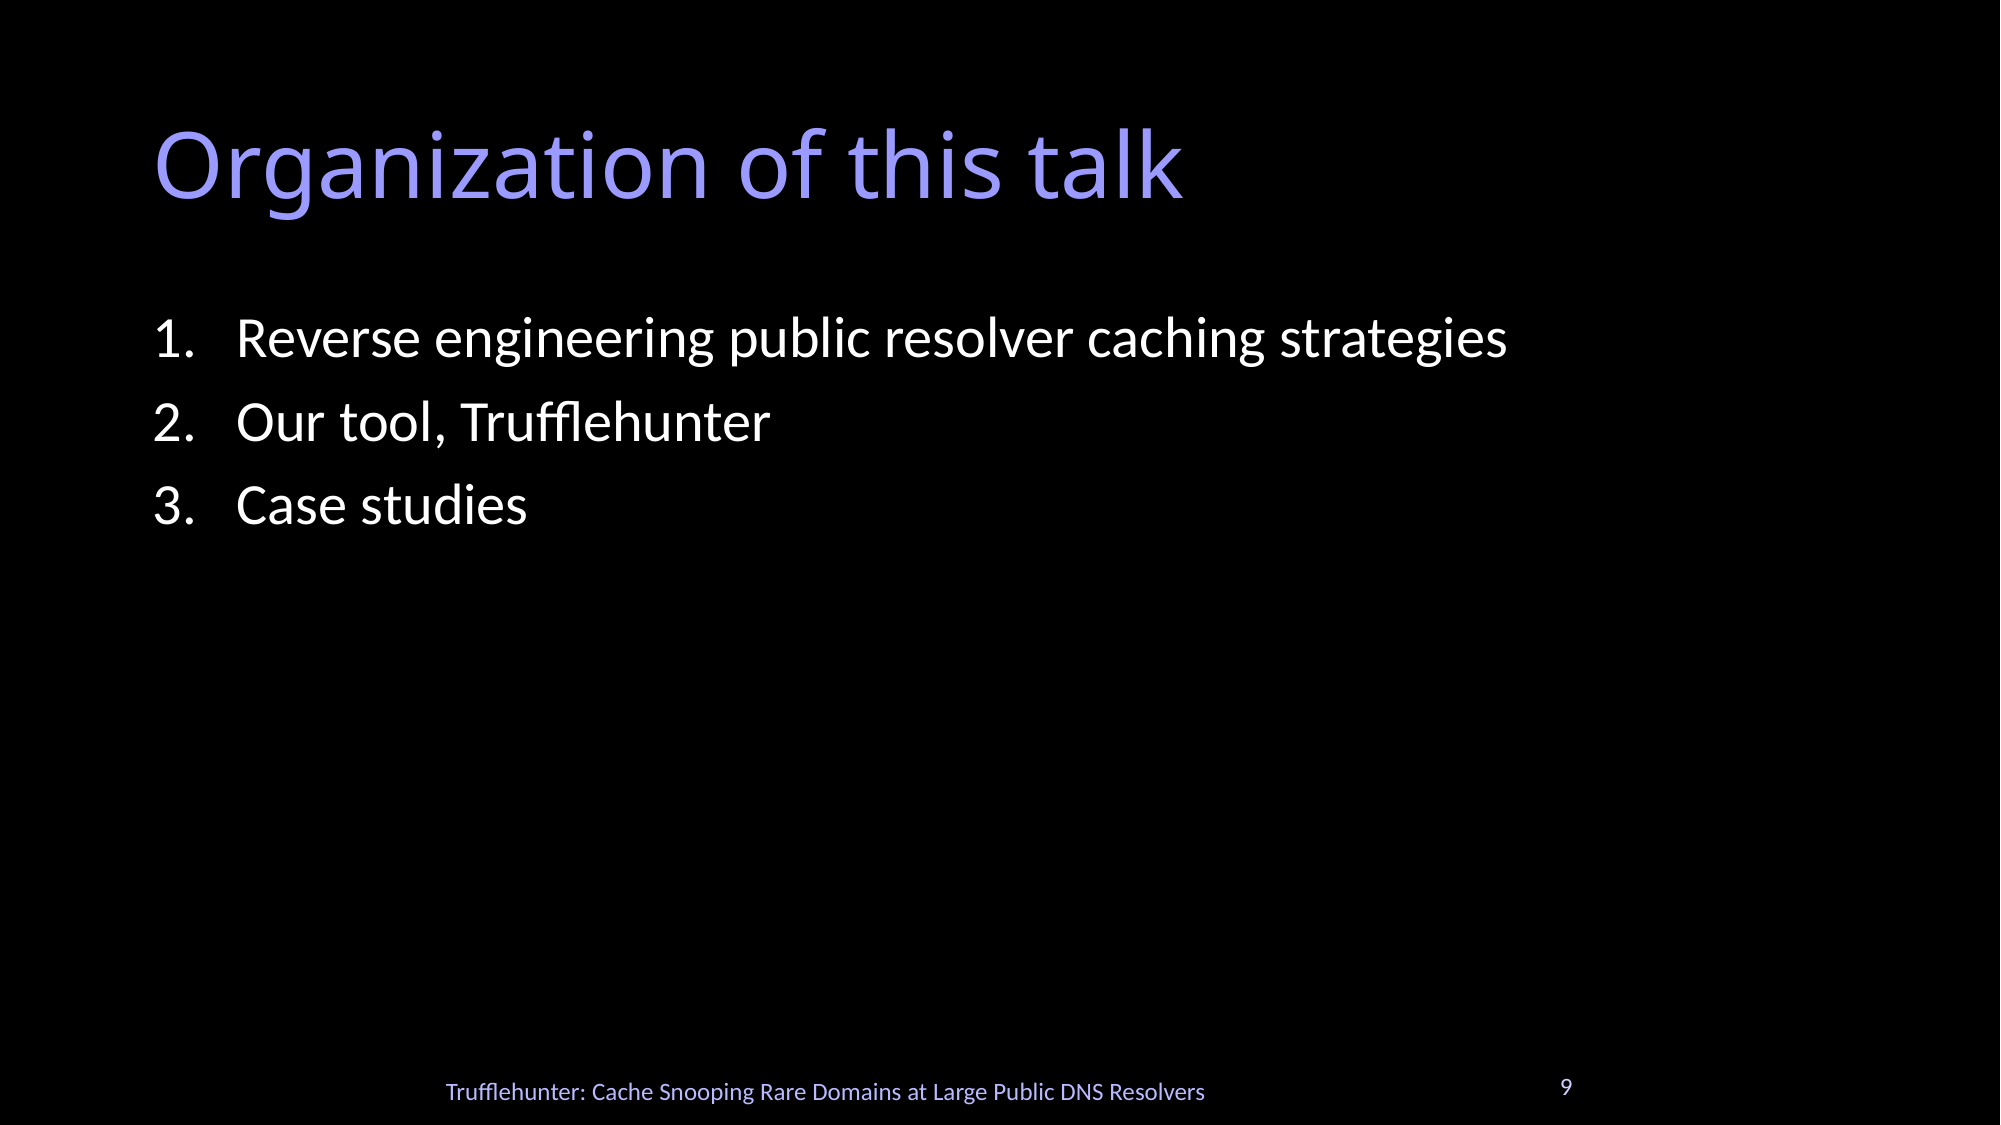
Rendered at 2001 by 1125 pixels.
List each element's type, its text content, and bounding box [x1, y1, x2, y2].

footer Trufflehunter: Cache Snooping Rare Domains at Large Public DNS Resolvers [412, 1060, 1240, 1121]
slide_number 9 [1137, 1055, 1588, 1116]
list Reverse engineering public resolver caching strategies Our tool, Trufflehunter Case studies [137, 299, 1863, 1014]
title Organization of this talk [137, 59, 1863, 278]
